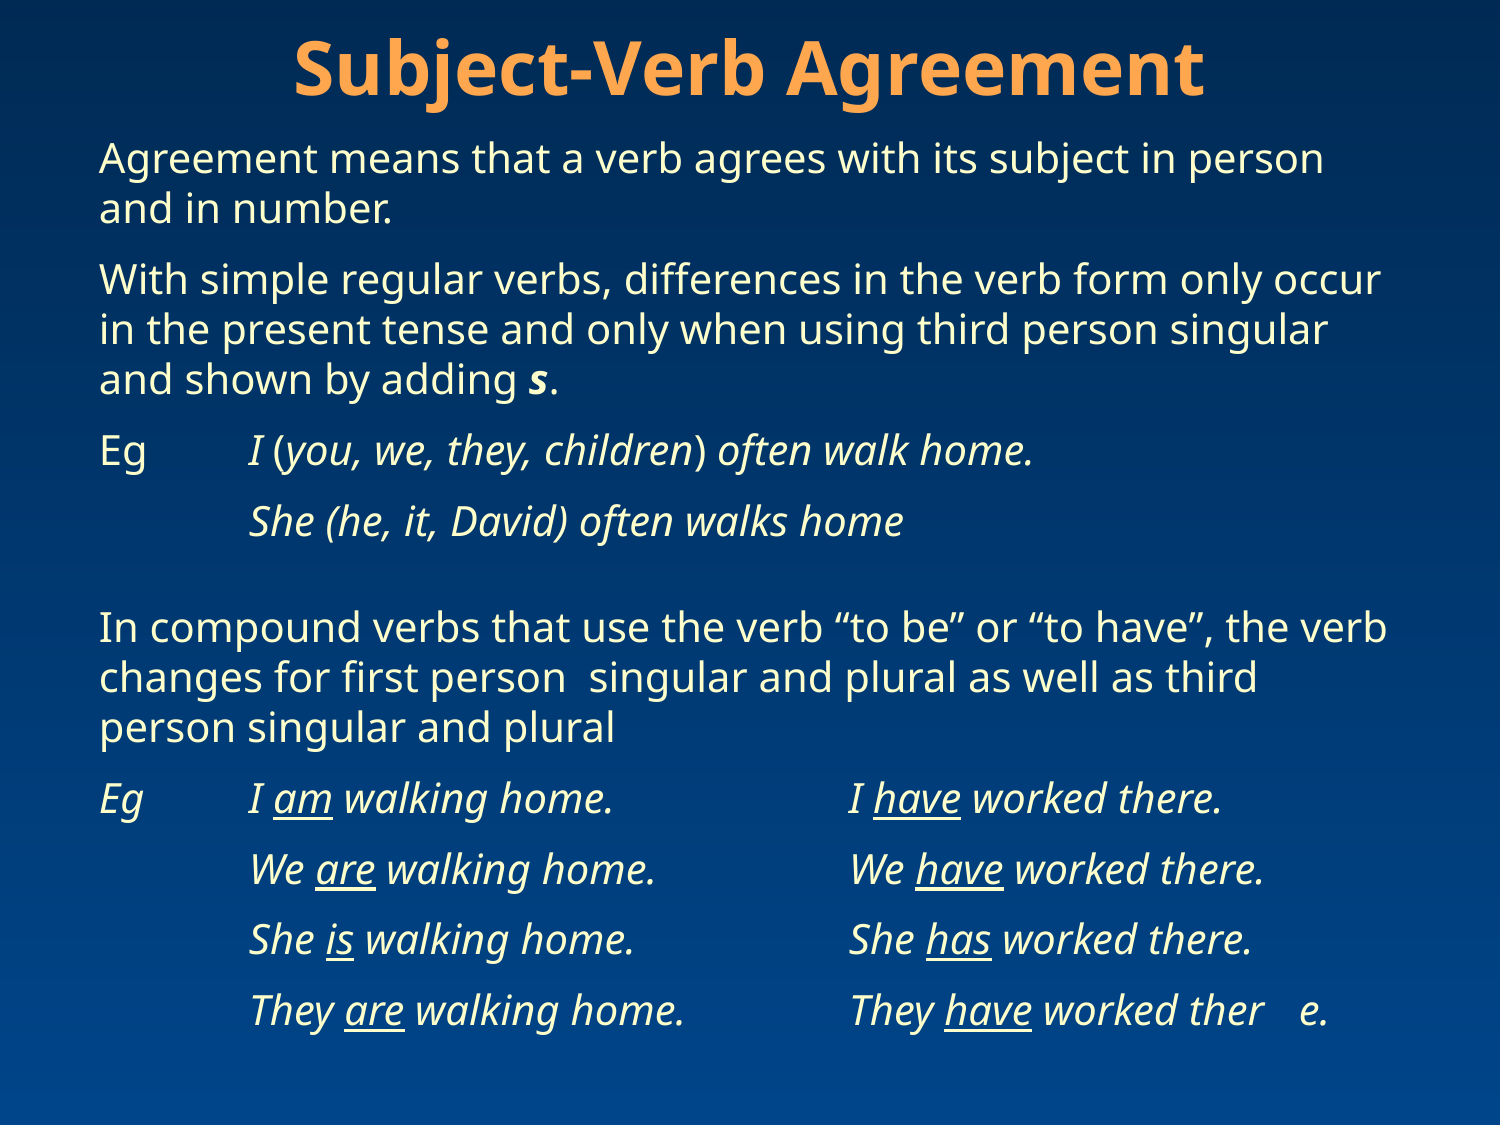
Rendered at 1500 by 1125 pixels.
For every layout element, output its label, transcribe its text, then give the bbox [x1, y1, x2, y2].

text_box Subject-Verb Agreement [183, 2, 1317, 124]
text_box Agreement means that a verb agrees with its subject in person and in number. With simple regular verbs, differences in the verb form only occur in the present tense and only when using third person singular and shown by adding s. Eg I (you, we, they, children) often walk home. She (he, it, David) often walks home In compound verbs that use the verb “to be” or “to have”, the verb changes for first person singular and plural as well as third person singular and plural Eg I am walking home. I have worked there. We are walking home. We have worked there. She is walking home. She has worked there. They are walking home. They have worked ther e. [84, 124, 1419, 1042]
